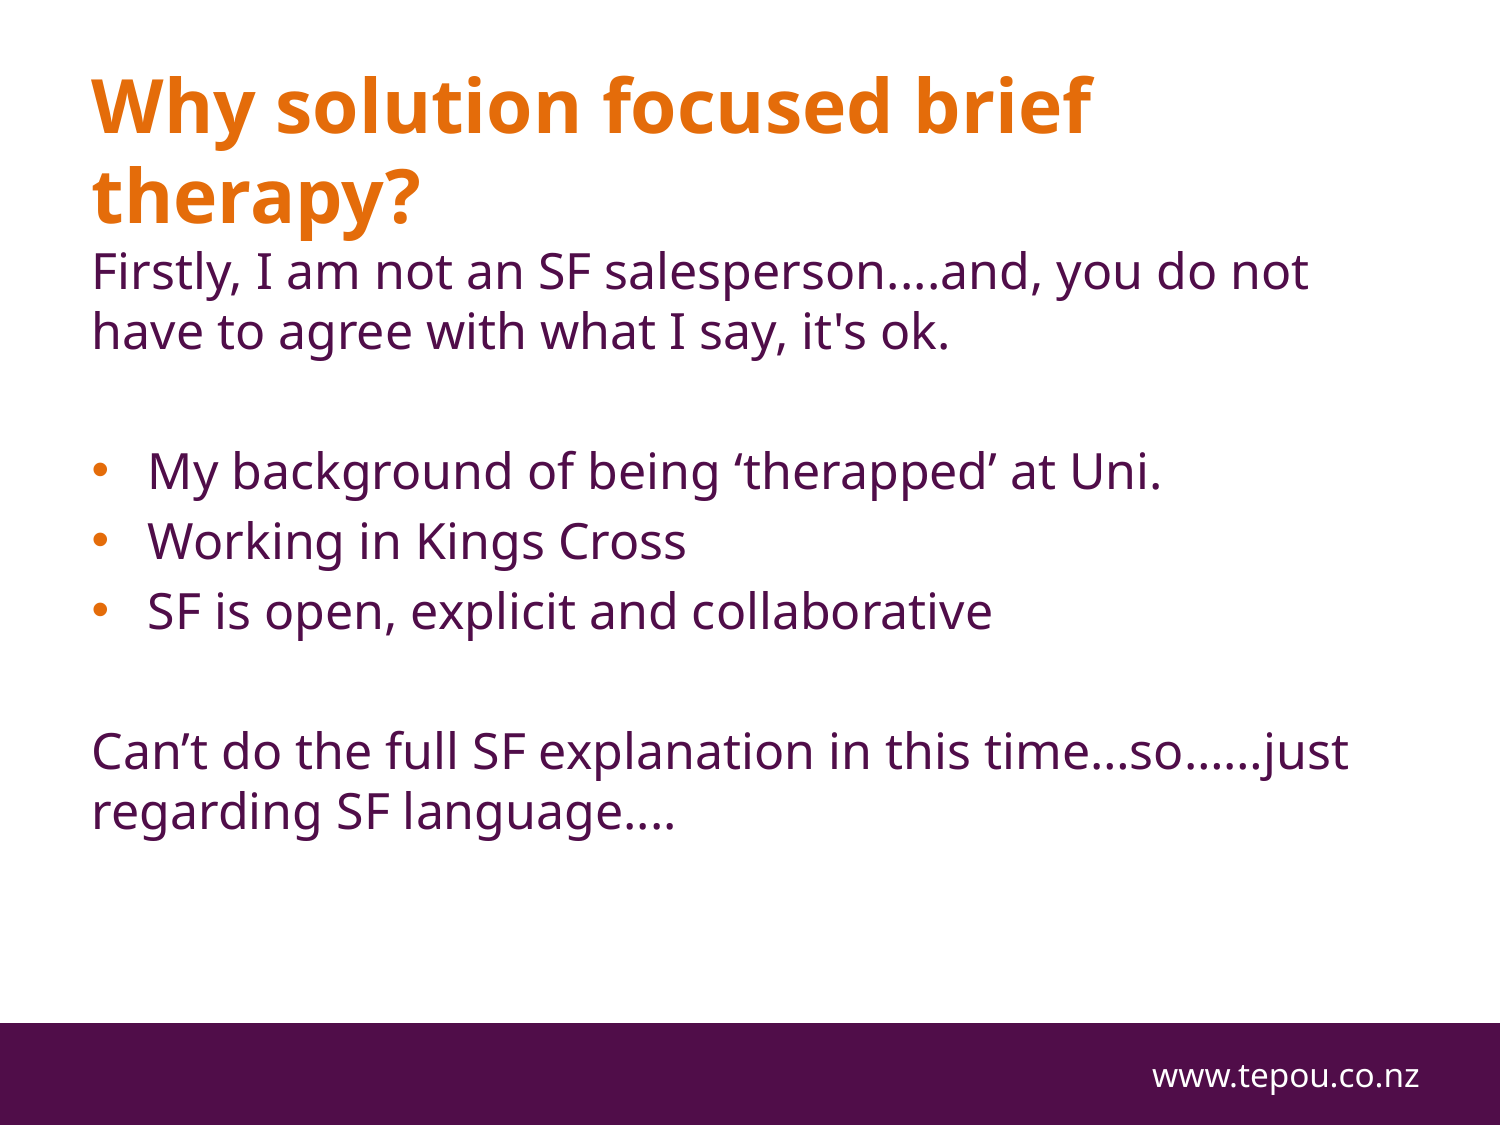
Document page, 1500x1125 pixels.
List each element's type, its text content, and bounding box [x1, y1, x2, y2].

title Why solution focused brief therapy? [76, 66, 1427, 231]
list Firstly, I am not an SF salesperson....and, you do not have to agree with what I say, it's ok. My background of being ‘therapped’ at Uni. Working in Kings Cross SF is open, explicit and collaborative Can’t do the full SF explanation in this time…so……just regarding SF language.... [76, 231, 1427, 983]
